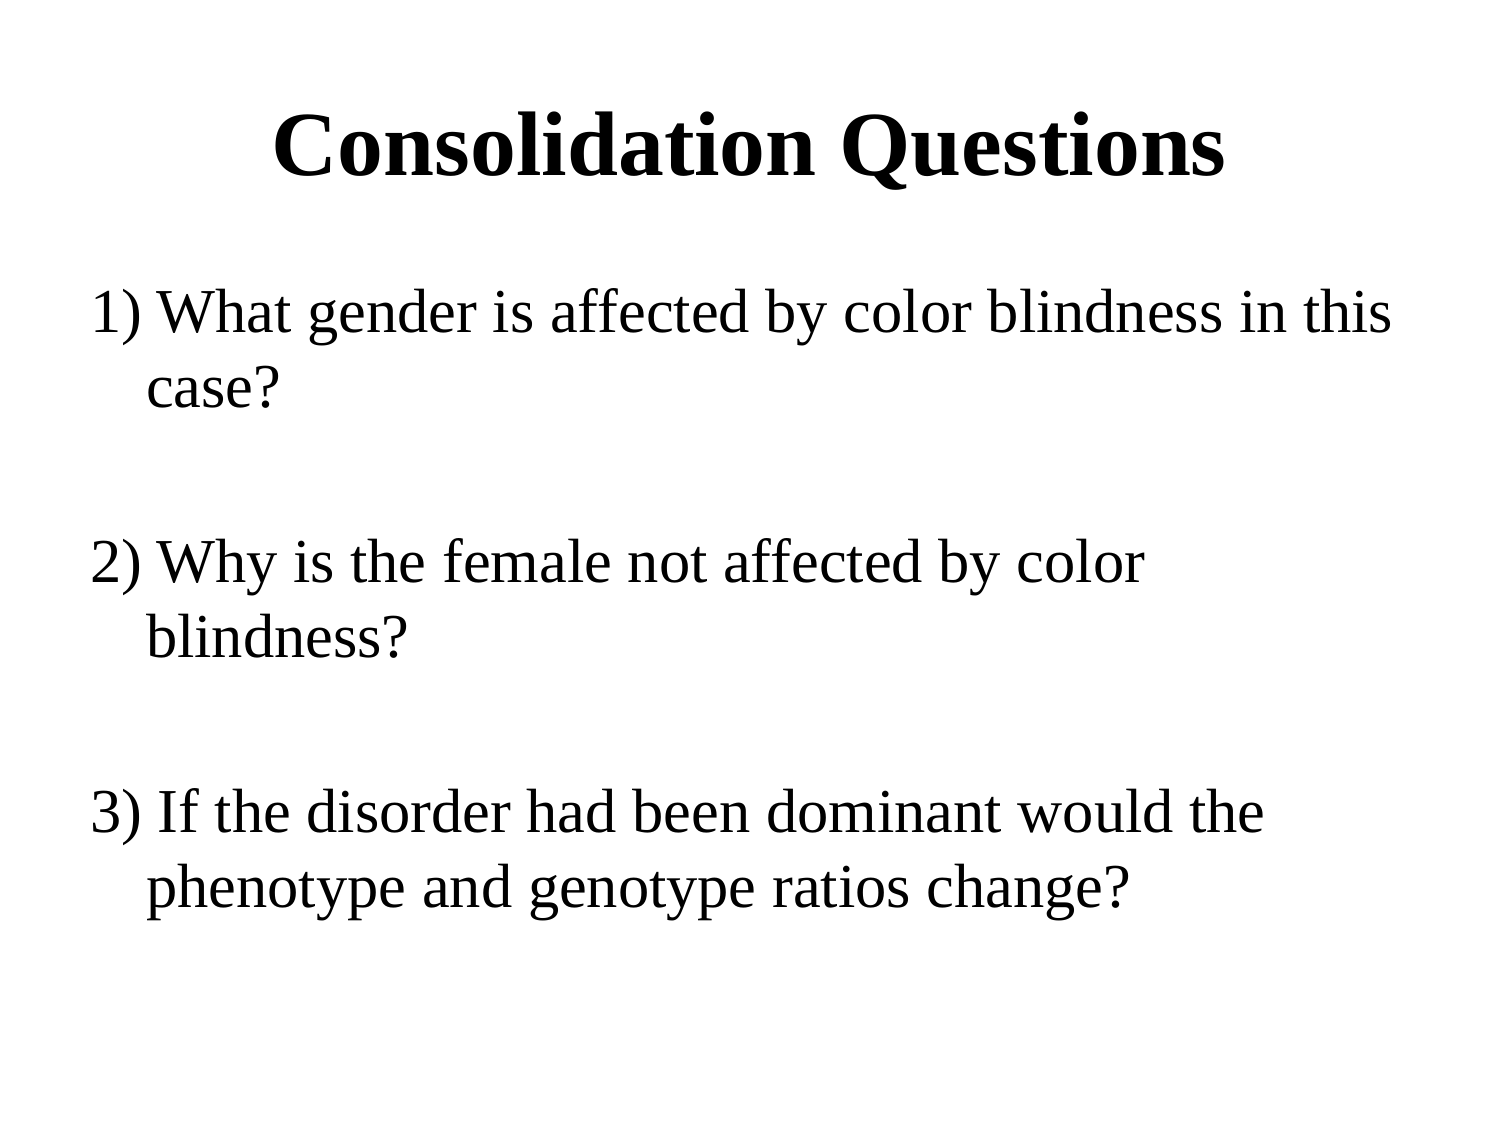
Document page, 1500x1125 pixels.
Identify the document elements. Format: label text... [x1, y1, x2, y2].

list 1) What gender is affected by color blindness in this case? 2) Why is the female not affected by color blindness? 3) If the disorder had been dominant would the phenotype and genotype ratios change? [75, 262, 1425, 1005]
title Consolidation Questions [75, 45, 1425, 233]
